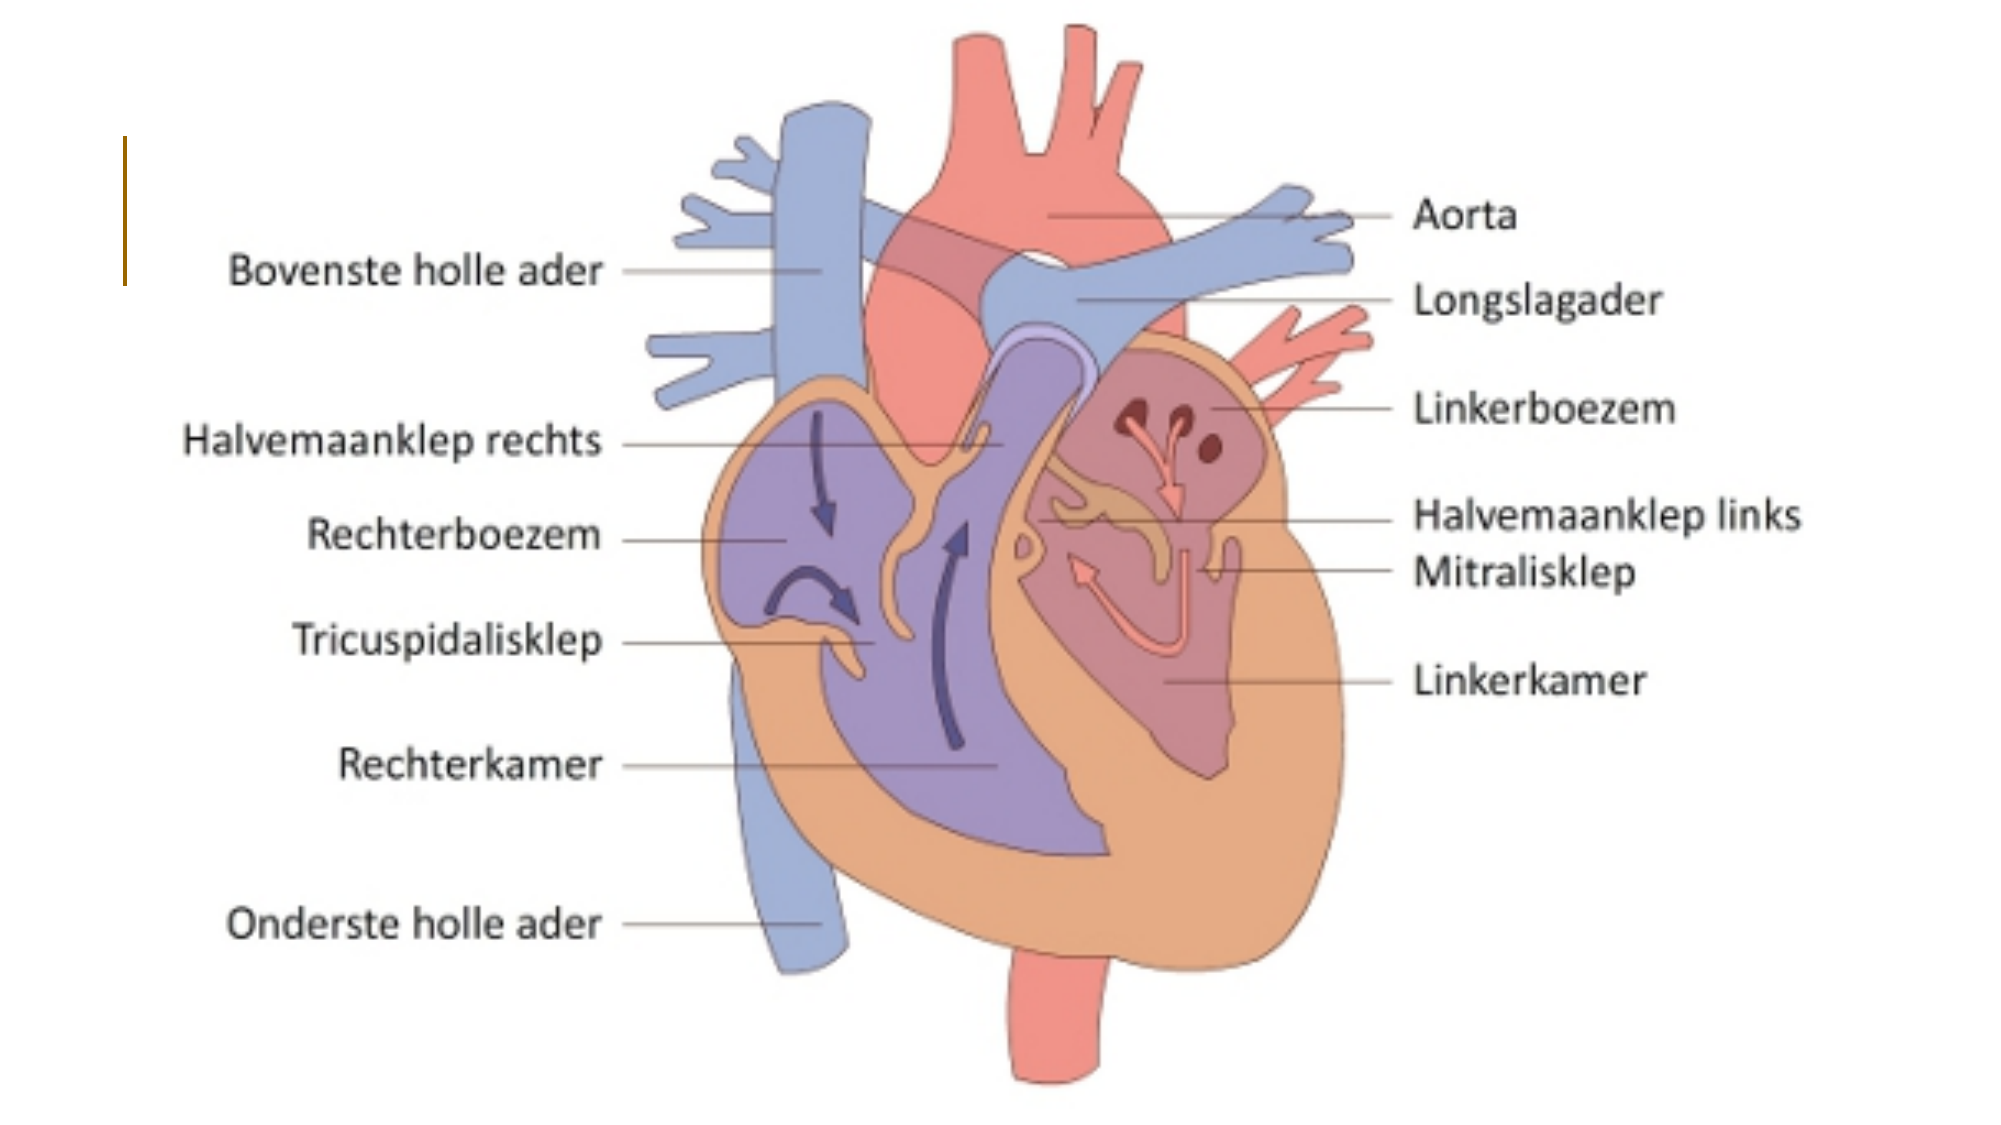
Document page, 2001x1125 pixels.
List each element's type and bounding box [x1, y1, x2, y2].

picture [167, 0, 1817, 1115]
